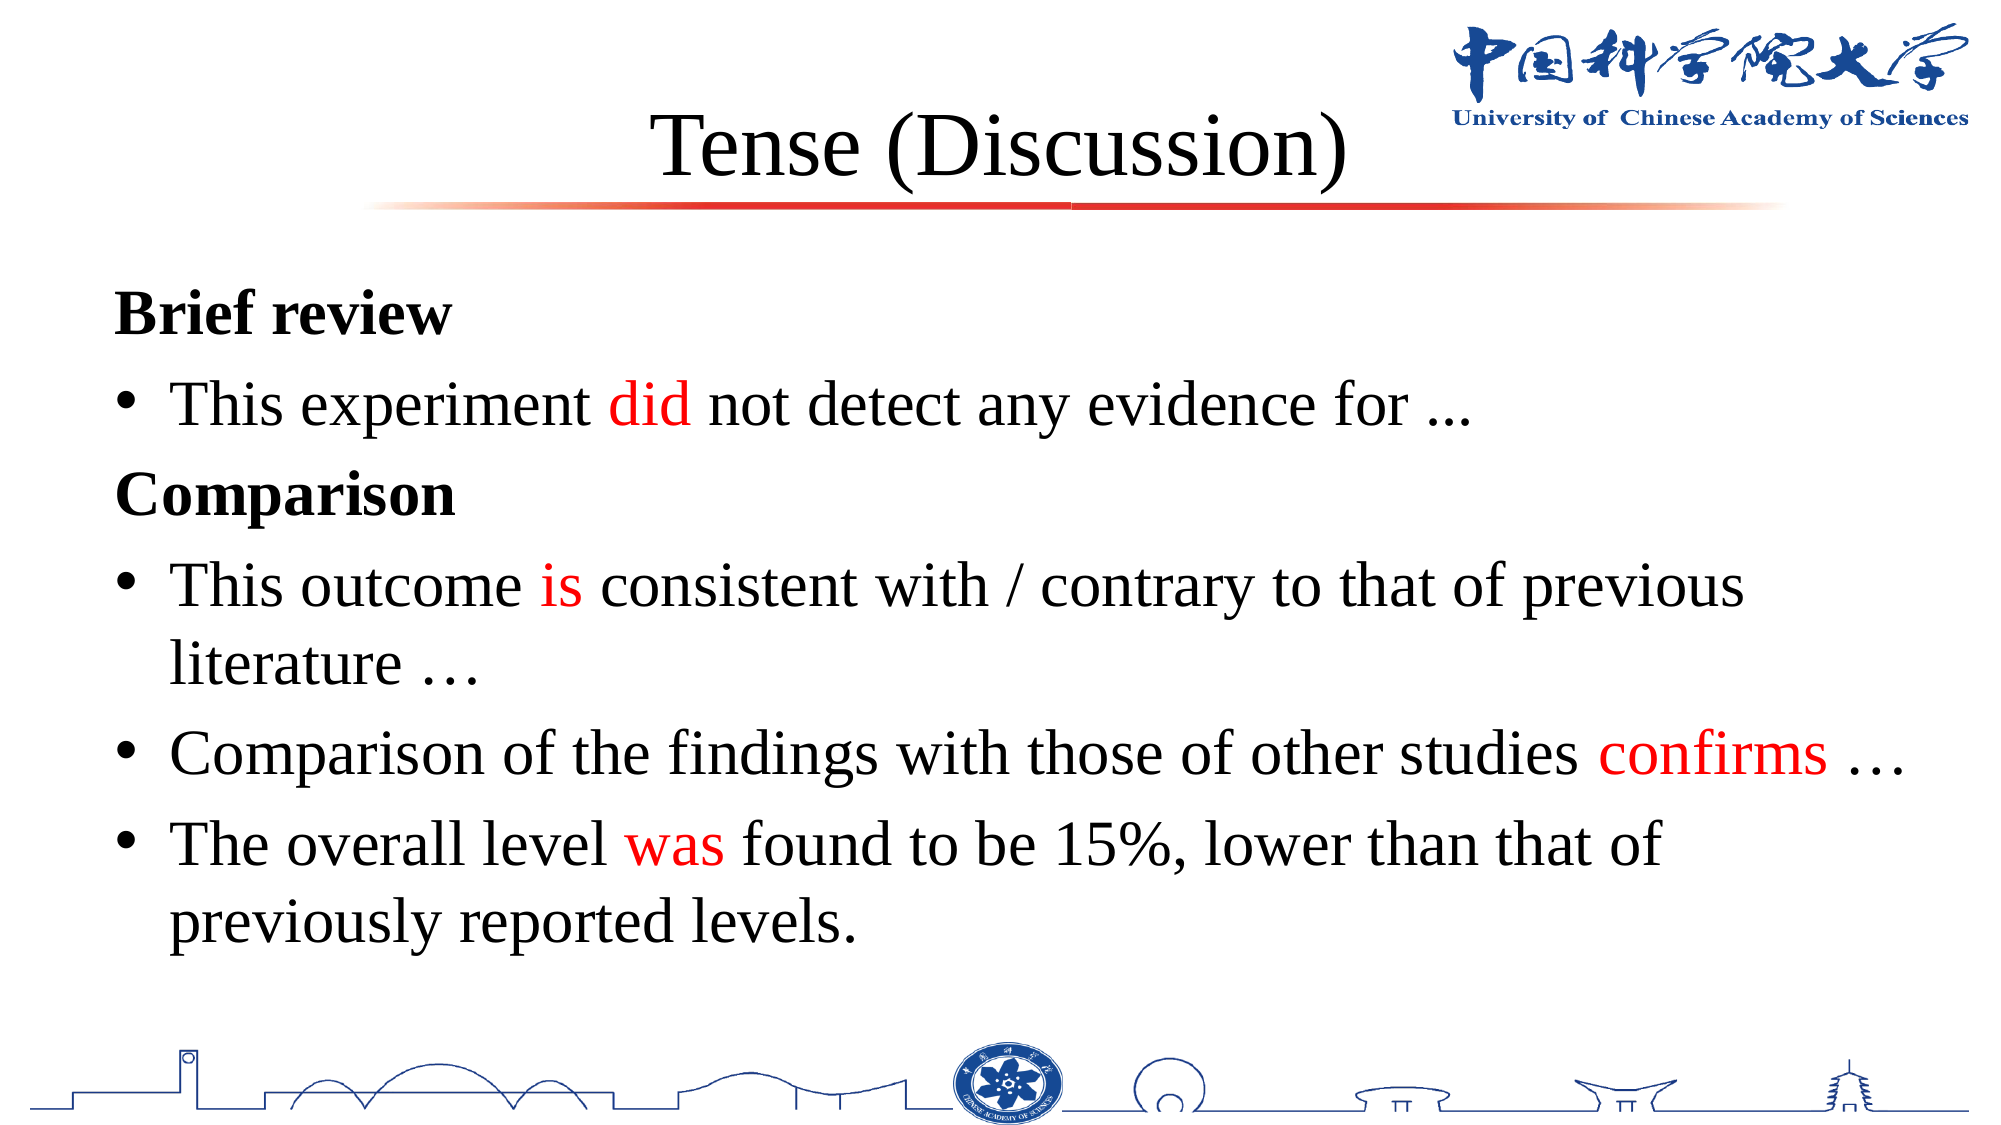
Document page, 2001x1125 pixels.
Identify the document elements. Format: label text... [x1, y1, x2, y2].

picture [1437, 23, 1969, 129]
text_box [334, 202, 1816, 210]
picture [30, 1039, 1969, 1125]
slide_number [1437, 1065, 1905, 1125]
list Brief review This experiment did not detect any evidence for ... Comparison This outcome is consistent with / contrary to that of previous literature … Comparison of the findings with those of other studies confirms … The overall level was found to be 15%, lower than that of previously reported levels. [99, 262, 1938, 1034]
title Tense (Discussion) [99, 45, 1900, 233]
